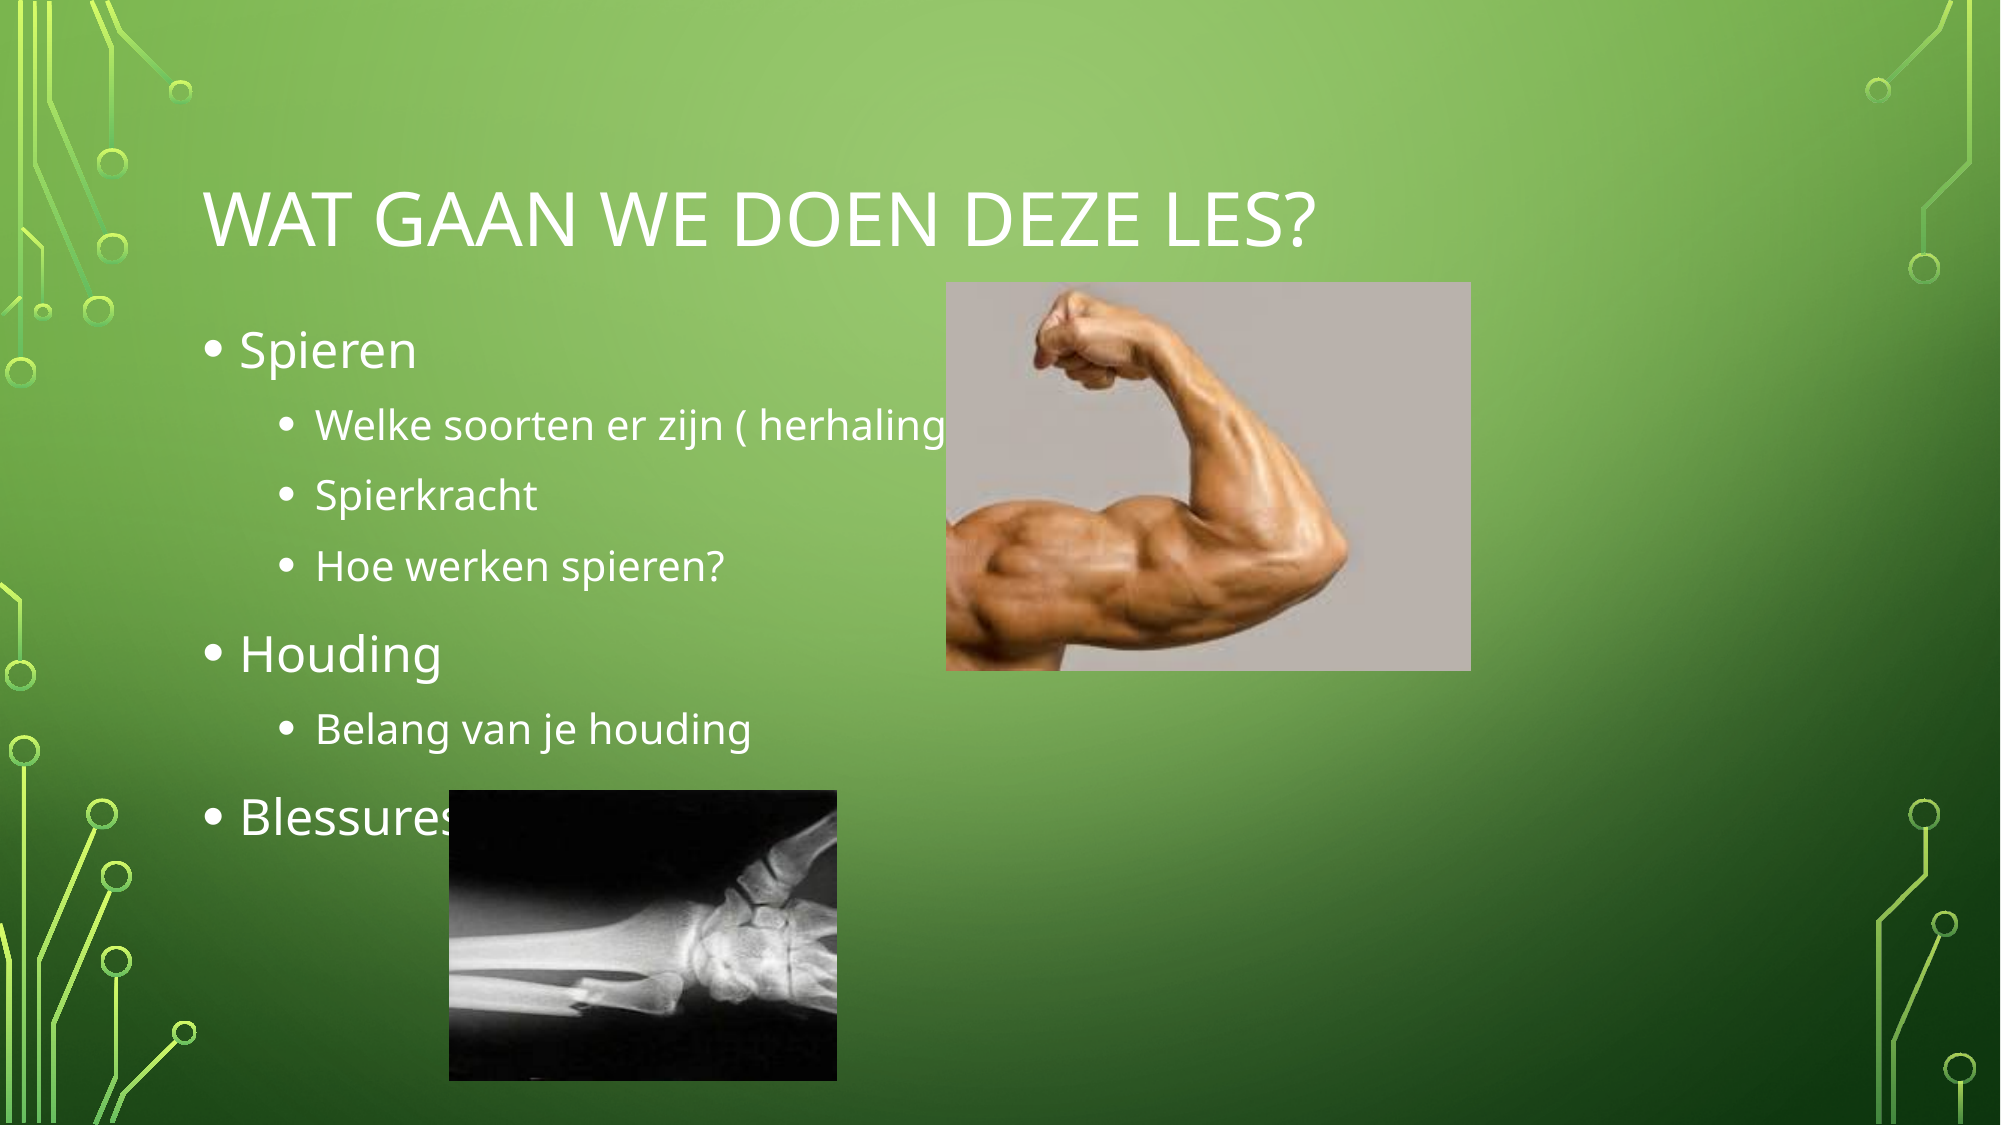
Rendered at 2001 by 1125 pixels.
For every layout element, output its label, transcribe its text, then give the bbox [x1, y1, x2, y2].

list Spieren Welke soorten er zijn ( herhaling) Spierkracht Hoe werken spieren? Houding Belang van je houding Blessures [187, 298, 1813, 880]
picture [945, 282, 1472, 671]
picture [448, 789, 838, 1081]
title Wat gaan we doen deze les? [187, 101, 1813, 298]
